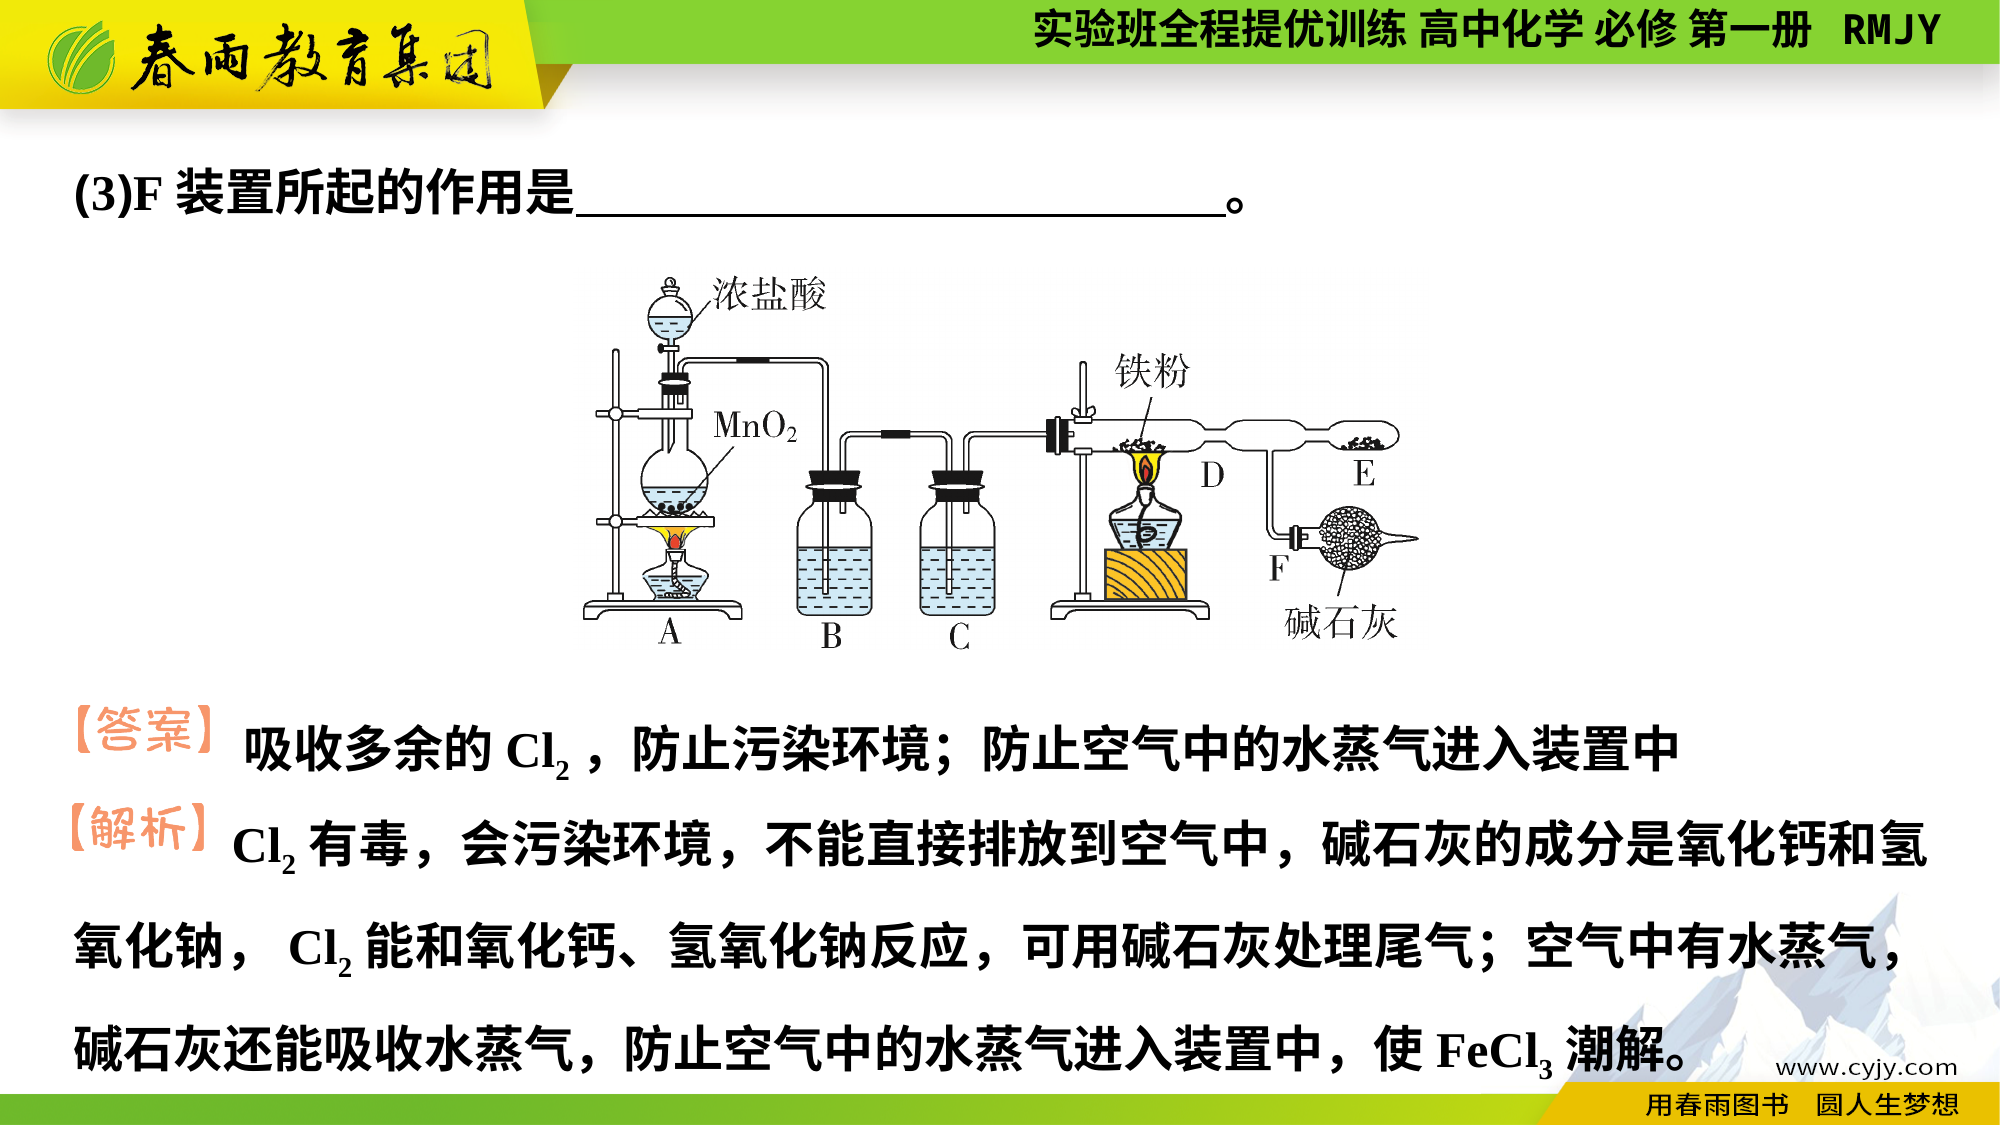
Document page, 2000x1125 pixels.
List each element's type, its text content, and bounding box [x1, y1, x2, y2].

text_box 吸收多余的Cl2，防止污染环境；防止空气中的水蒸气进入装置中 [59, 676, 1721, 770]
text_box Cl2有毒，会污染环境，不能直接排放到空气中，碱石灰的成分是氧化钙和氢氧化钠，Cl2能和氧化钙、氢氧化钠反应，可用碱石灰处理尾气；空气中有水蒸气，碱石灰还能吸收水蒸气，防止空气中的水蒸气进入装置中，使FeCl3潮解。 [59, 770, 1944, 1093]
picture [0, 0, 2000, 1125]
list (3)F装置所起的作用是 。 [59, 122, 1944, 217]
